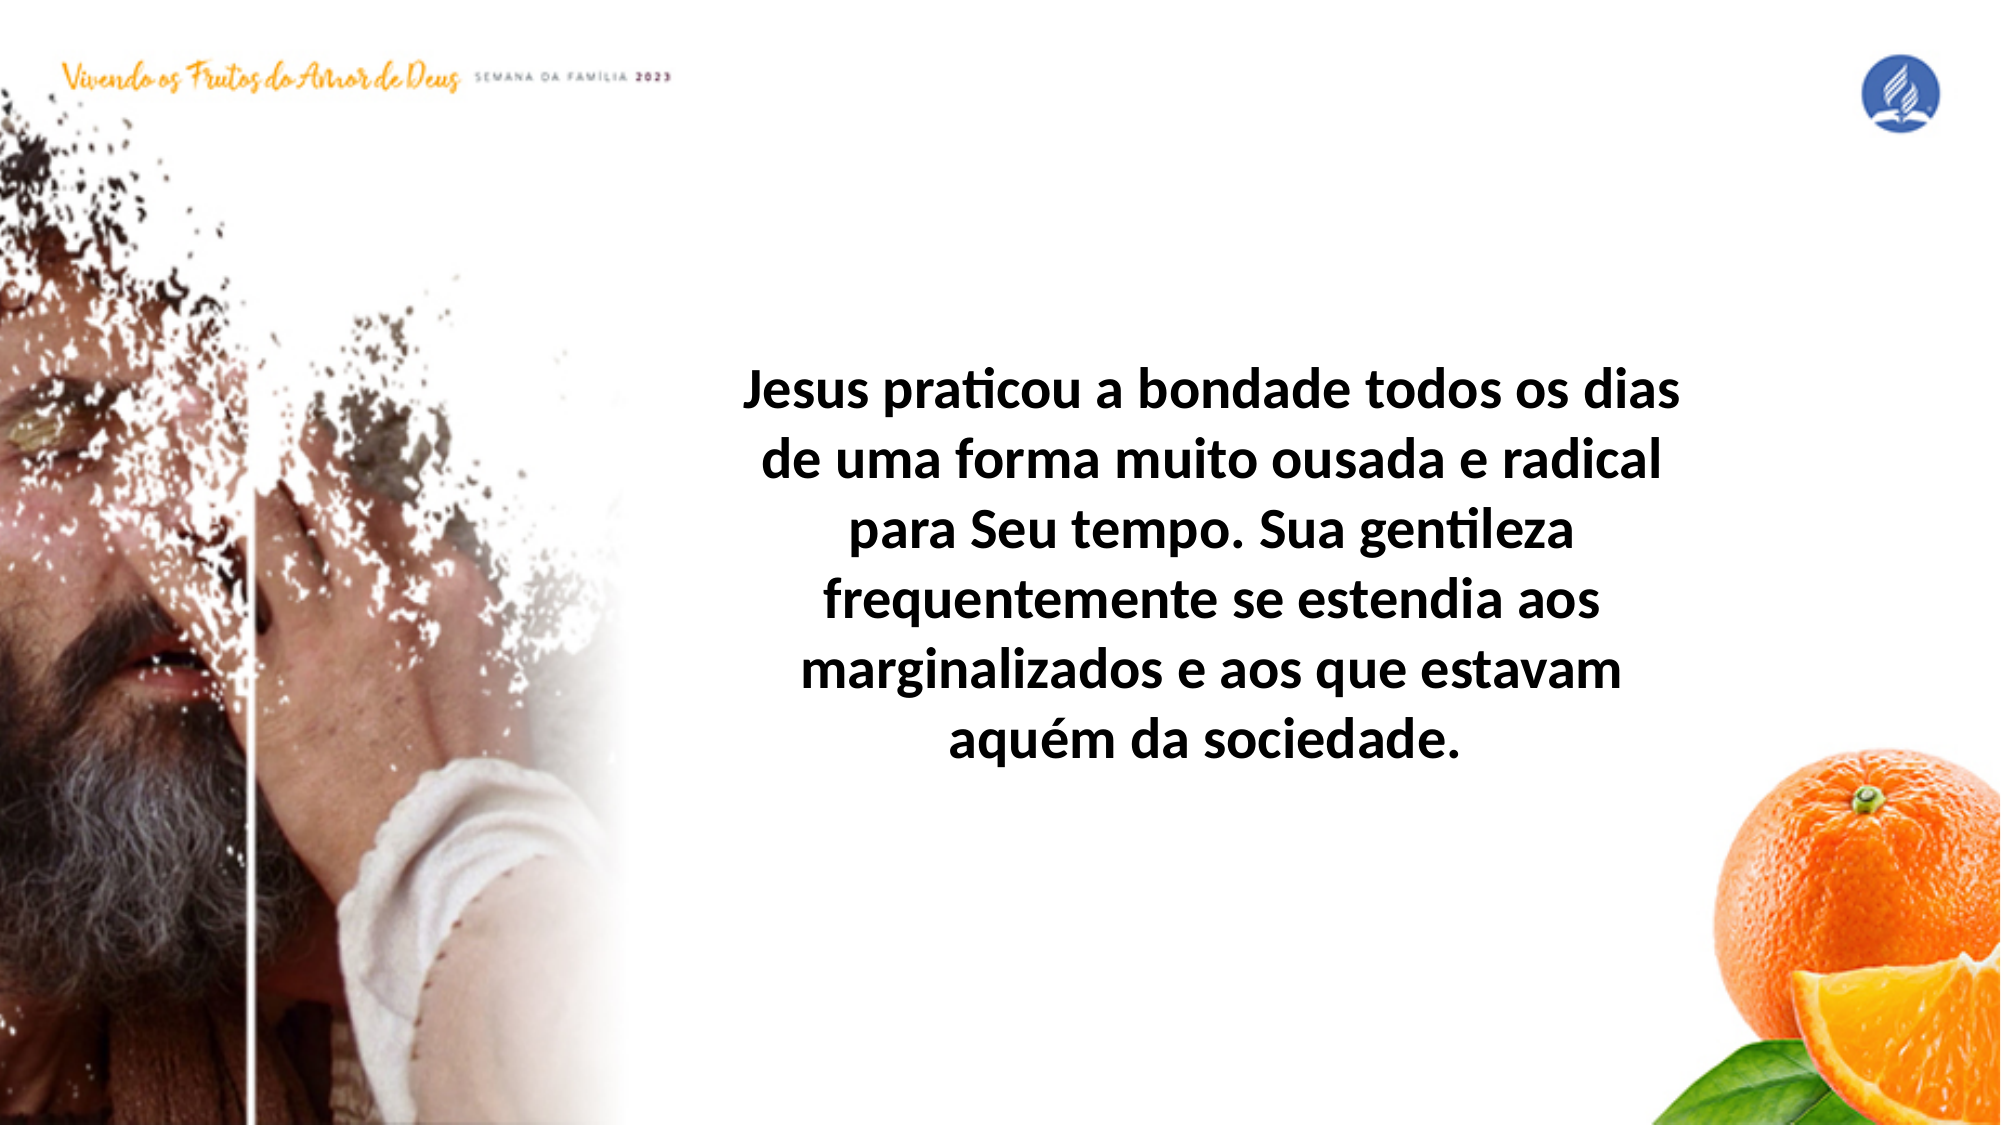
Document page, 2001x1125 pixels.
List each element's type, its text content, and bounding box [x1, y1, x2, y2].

picture [0, 0, 2001, 1125]
text_box Jesus praticou a bondade todos os dias de uma forma muito ousada e radical para Seu tempo. Sua gentileza frequentemente se estendia aos marginalizados e aos que estavam aquém da sociedade. [682, 342, 1749, 778]
